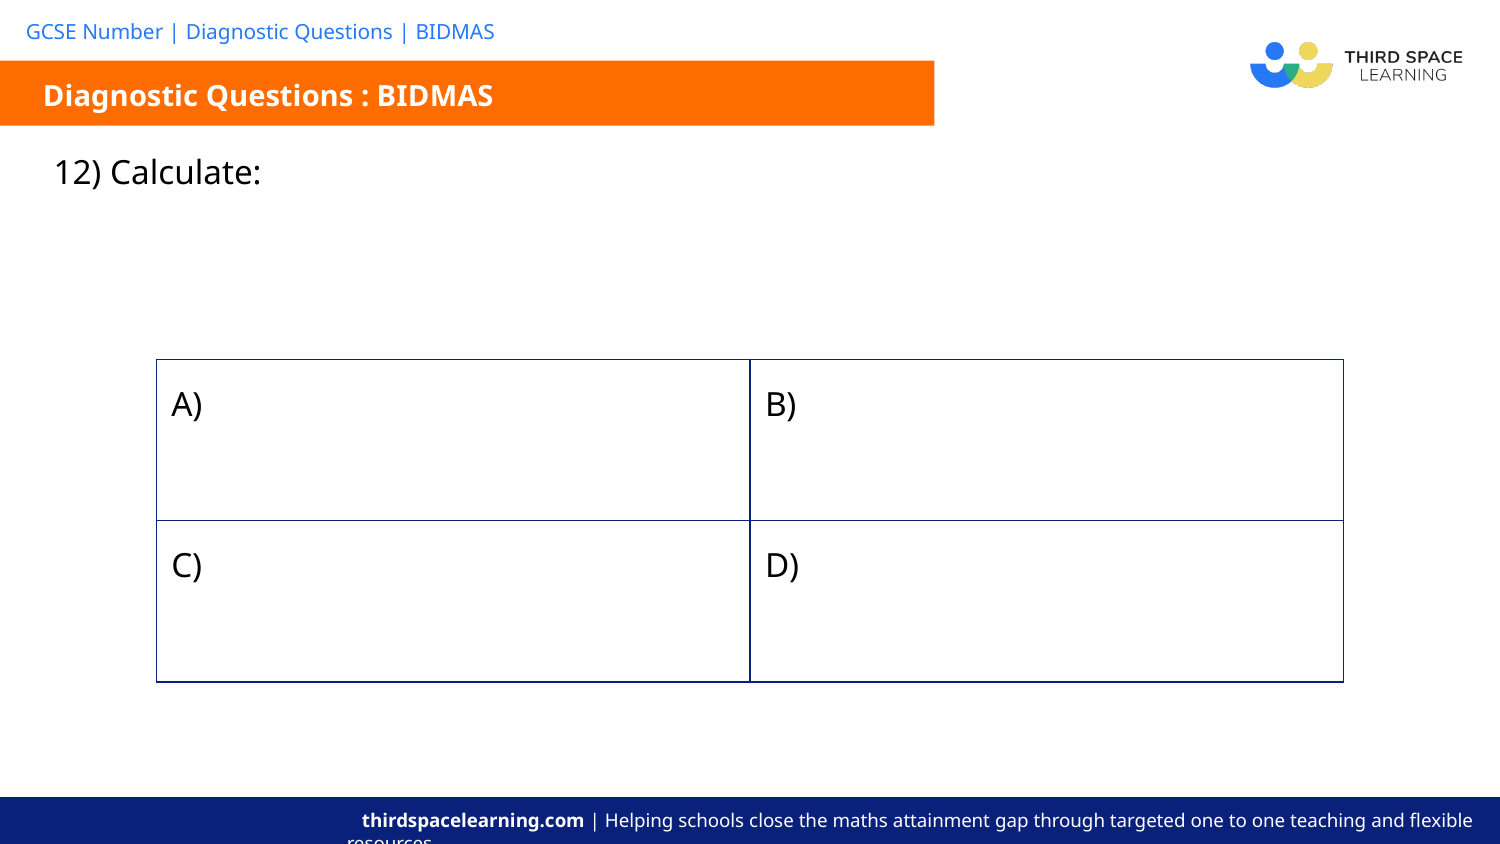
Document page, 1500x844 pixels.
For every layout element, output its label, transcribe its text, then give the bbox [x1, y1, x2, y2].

picture [1250, 33, 1465, 99]
text_box Diagnostic Questions : BIDMAS [27, 61, 846, 127]
